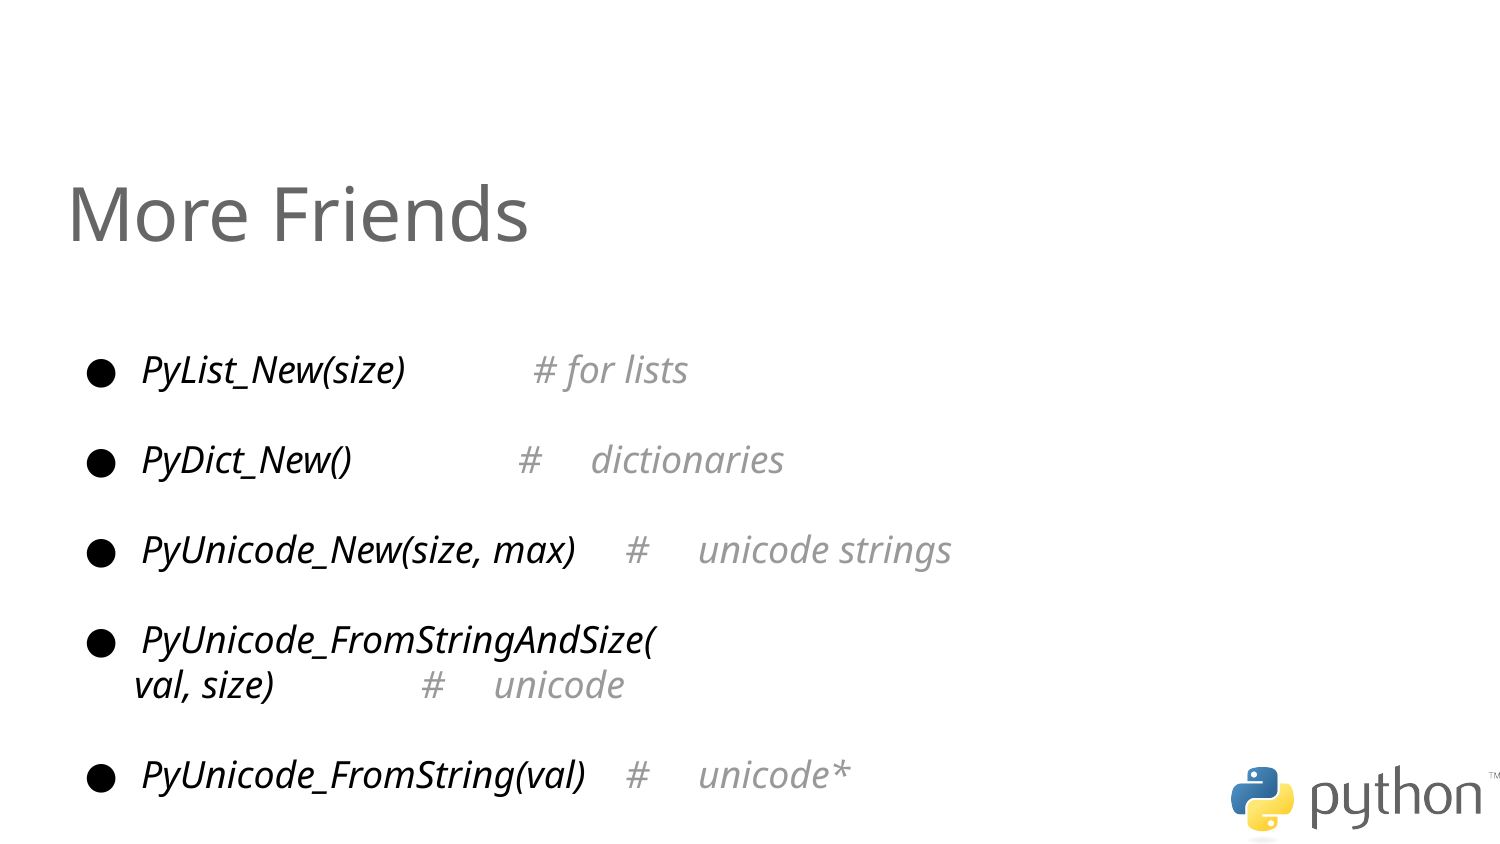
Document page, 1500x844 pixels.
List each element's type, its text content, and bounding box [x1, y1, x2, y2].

subtitle More Friends PyList_New(size) # for lists PyDict_New() # dictionaries PyUnicode_New(size, max) # unicode strings PyUnicode_FromStringAndSize( val, size) # unicode PyUnicode_FromString(val) # unicode* [51, 61, 1449, 814]
picture [1230, 765, 1500, 844]
